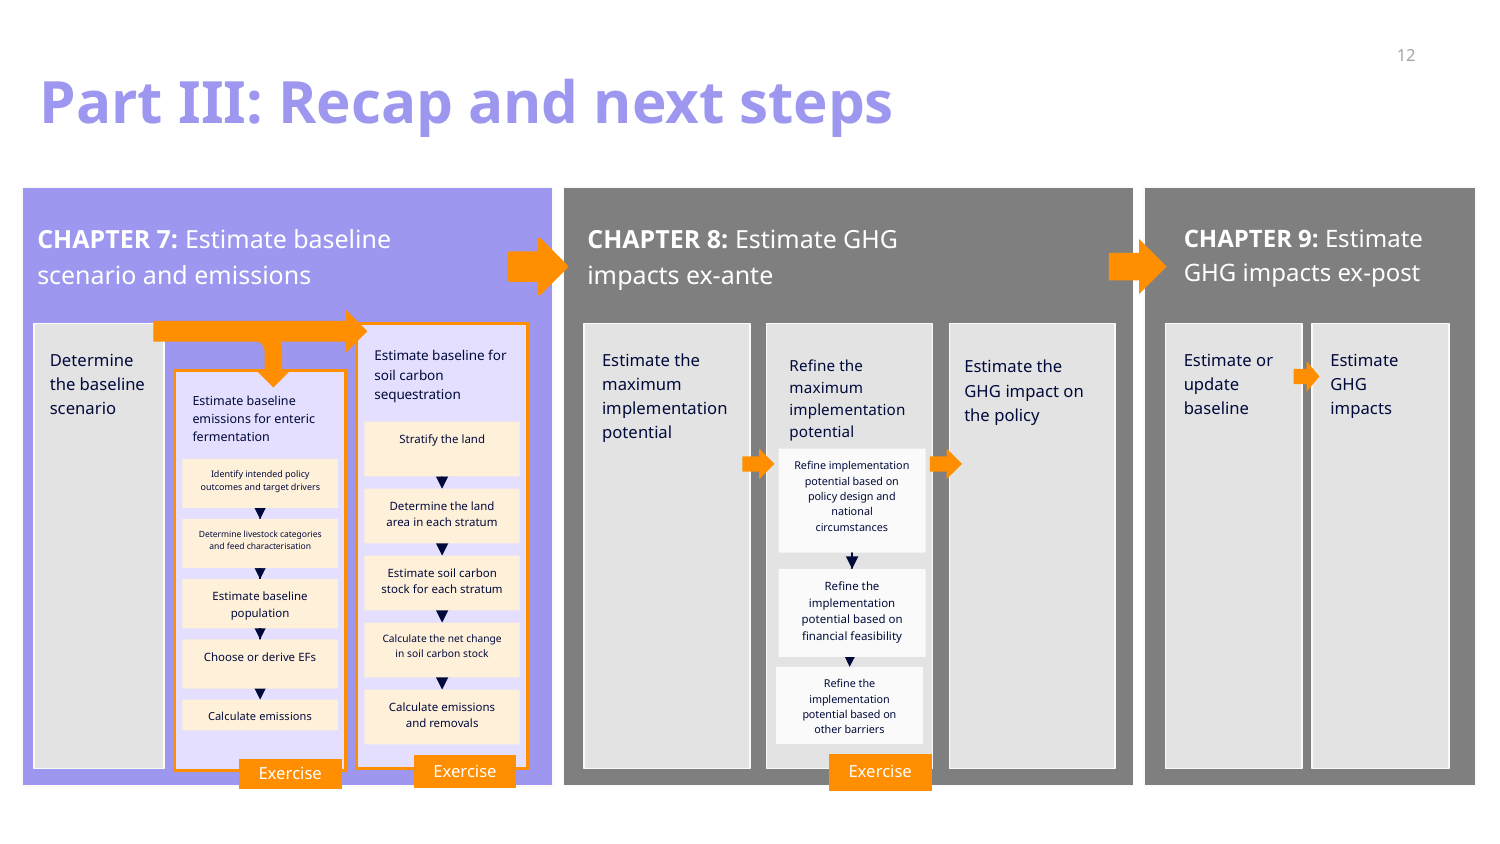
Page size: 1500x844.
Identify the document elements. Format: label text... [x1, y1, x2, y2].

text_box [849, 552, 853, 667]
text_box Determine livestock categories and feed characterisation [265, 518, 338, 569]
text_box [356, 340, 529, 769]
text_box Estimate baseline emissions for enteric fermentation [177, 382, 350, 452]
text_box Estimate baseline population [182, 579, 255, 629]
text_box Determine livestock categories and feed characterisation [182, 518, 255, 569]
text_box Estimate baseline population [265, 579, 338, 629]
text_box Identify intended policy outcomes and target drivers [182, 458, 259, 508]
text_box [766, 323, 933, 769]
text_box Estimate the maximum implementation potential [587, 337, 750, 477]
text_box [1108, 239, 1167, 294]
text_box CHAPTER 9: Estimate GHG impacts ex-post [1168, 209, 1446, 304]
text_box Exercise [830, 755, 931, 790]
text_box Determine the baseline scenario [34, 337, 165, 477]
text_box Calculate the net change in soil carbon stock [364, 622, 438, 678]
text_box CHAPTER 7: Estimate baseline scenario and emissions [22, 209, 464, 304]
text_box [359, 323, 529, 336]
text_box [584, 323, 750, 769]
text_box [174, 370, 347, 771]
text_box [167, 324, 289, 387]
text_box [750, 448, 775, 480]
text_box Identify intended policy outcomes and target drivers [261, 458, 338, 508]
text_box Estimate baseline for soil carbon sequestration [359, 336, 532, 414]
text_box [22, 187, 553, 787]
text_box Calculate emissions and removals [364, 689, 520, 745]
text_box Refine the implementation potential based on other barriers [776, 666, 924, 745]
text_box [1165, 323, 1303, 769]
text_box Refine implementation potential based on policy design and national circumstances [778, 448, 851, 553]
text_box [929, 448, 962, 480]
text_box [1293, 361, 1320, 392]
text_box Stratify the land [364, 421, 441, 477]
text_box CHAPTER 8: Estimate GHG impacts ex-ante [572, 209, 1014, 304]
text_box Estimate soil carbon stock for each stratum [364, 555, 437, 611]
text_box Exercise [240, 760, 341, 789]
text_box Estimate soil carbon stock for each stratum [446, 555, 520, 611]
text_box Exercise [414, 756, 516, 788]
text_box Calculate the net change in soil carbon stock [445, 622, 520, 678]
text_box Stratify the land [443, 421, 520, 477]
text_box Choose or derive EFs [265, 639, 338, 689]
text_box [563, 187, 1134, 787]
text_box Calculate emissions [182, 699, 338, 731]
text_box Determine the land area in each stratum [364, 488, 437, 544]
text_box Estimate the GHG impact on the policy [949, 344, 1113, 439]
text_box [508, 239, 567, 294]
text_box [33, 323, 164, 769]
text_box Refine the implementation potential based on financial feasibility [778, 568, 844, 657]
title Part III: Recap and next steps [24, 51, 1193, 159]
text_box [949, 323, 1116, 769]
text_box [1312, 323, 1449, 769]
text_box Refine the maximum implementation potential [774, 344, 938, 449]
text_box Estimate or update baseline [1168, 337, 1299, 477]
text_box Refine the implementation potential based on financial feasibility [857, 568, 926, 657]
text_box [154, 312, 366, 350]
text_box Choose or derive EFs [182, 639, 255, 689]
text_box Determine the land area in each stratum [446, 488, 520, 544]
text_box [1143, 187, 1476, 787]
text_box Estimate GHG impacts [1315, 337, 1446, 477]
text_box Refine implementation potential based on policy design and national circumstances [853, 448, 926, 553]
